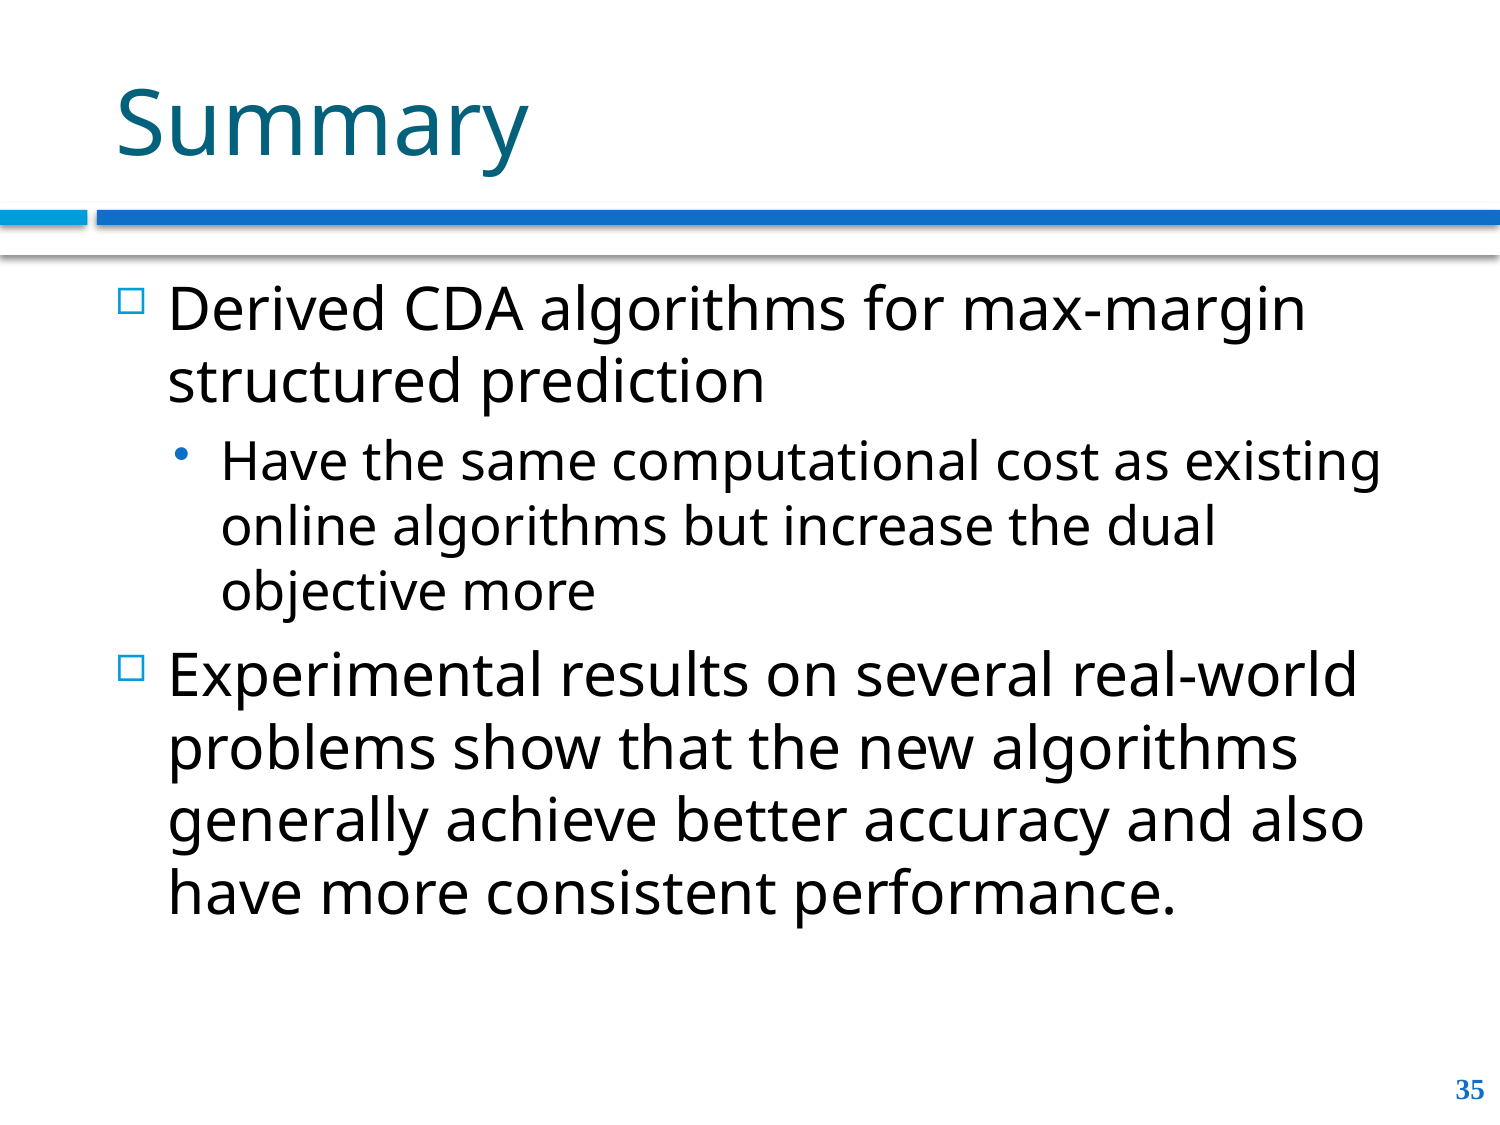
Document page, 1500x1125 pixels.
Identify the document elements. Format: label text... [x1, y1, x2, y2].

slide_number 35 [1425, 1050, 1500, 1125]
list Derived CDA algorithms for max-margin structured prediction Have the same computational cost as existing online algorithms but increase the dual objective more Experimental results on several real-world problems show that the new algorithms generally achieve better accuracy and also have more consistent performance. [100, 262, 1438, 1000]
title Summary [100, 37, 1438, 200]
